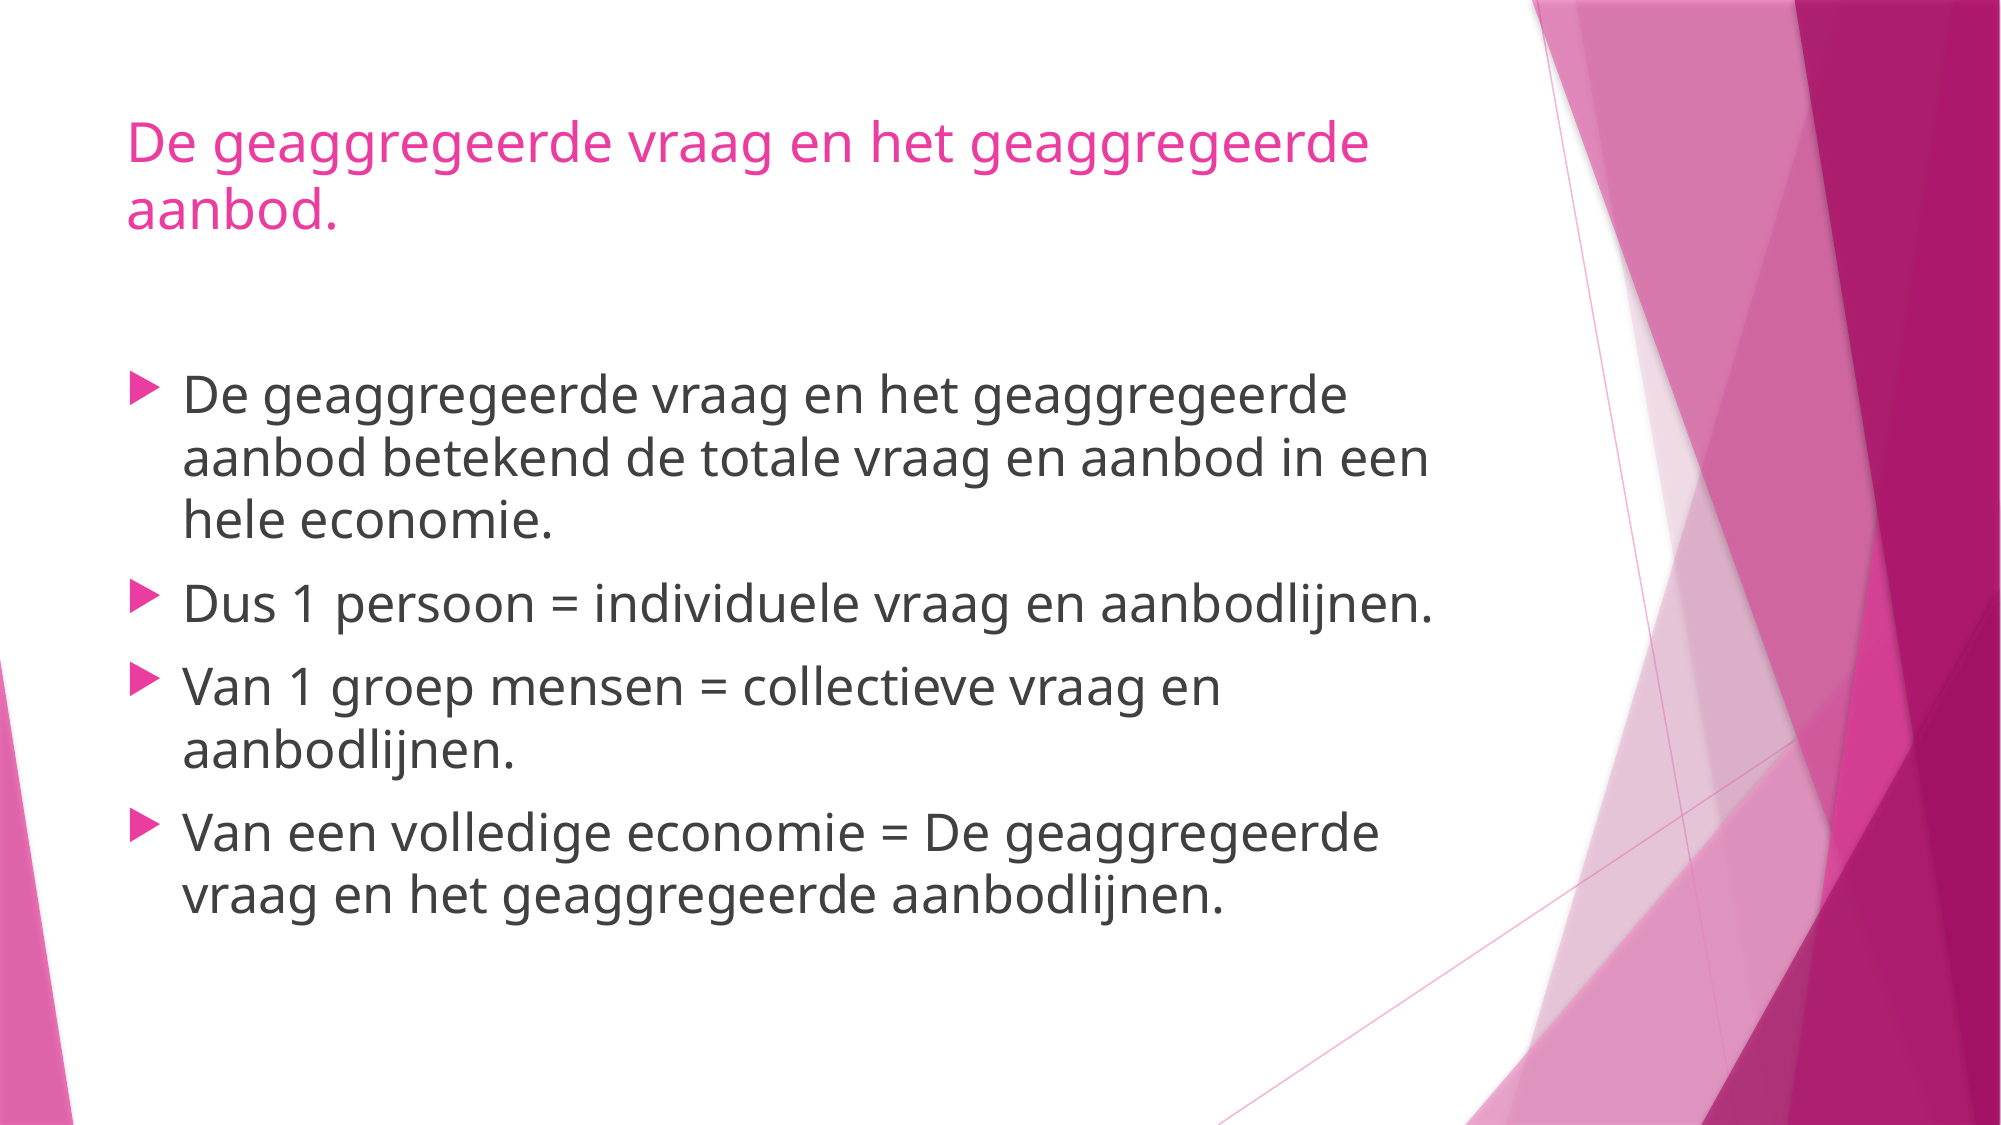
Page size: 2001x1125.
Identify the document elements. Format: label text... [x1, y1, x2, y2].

title De geaggregeerde vraag en het geaggregeerde aanbod. [111, 99, 1522, 317]
list De geaggregeerde vraag en het geaggregeerde aanbod betekend de totale vraag en aanbod in een hele economie. Dus 1 persoon = individuele vraag en aanbodlijnen. Van 1 groep mensen = collectieve vraag en aanbodlijnen. Van een volledige economie = De geaggregeerde vraag en het geaggregeerde aanbodlijnen. [111, 354, 1522, 992]
